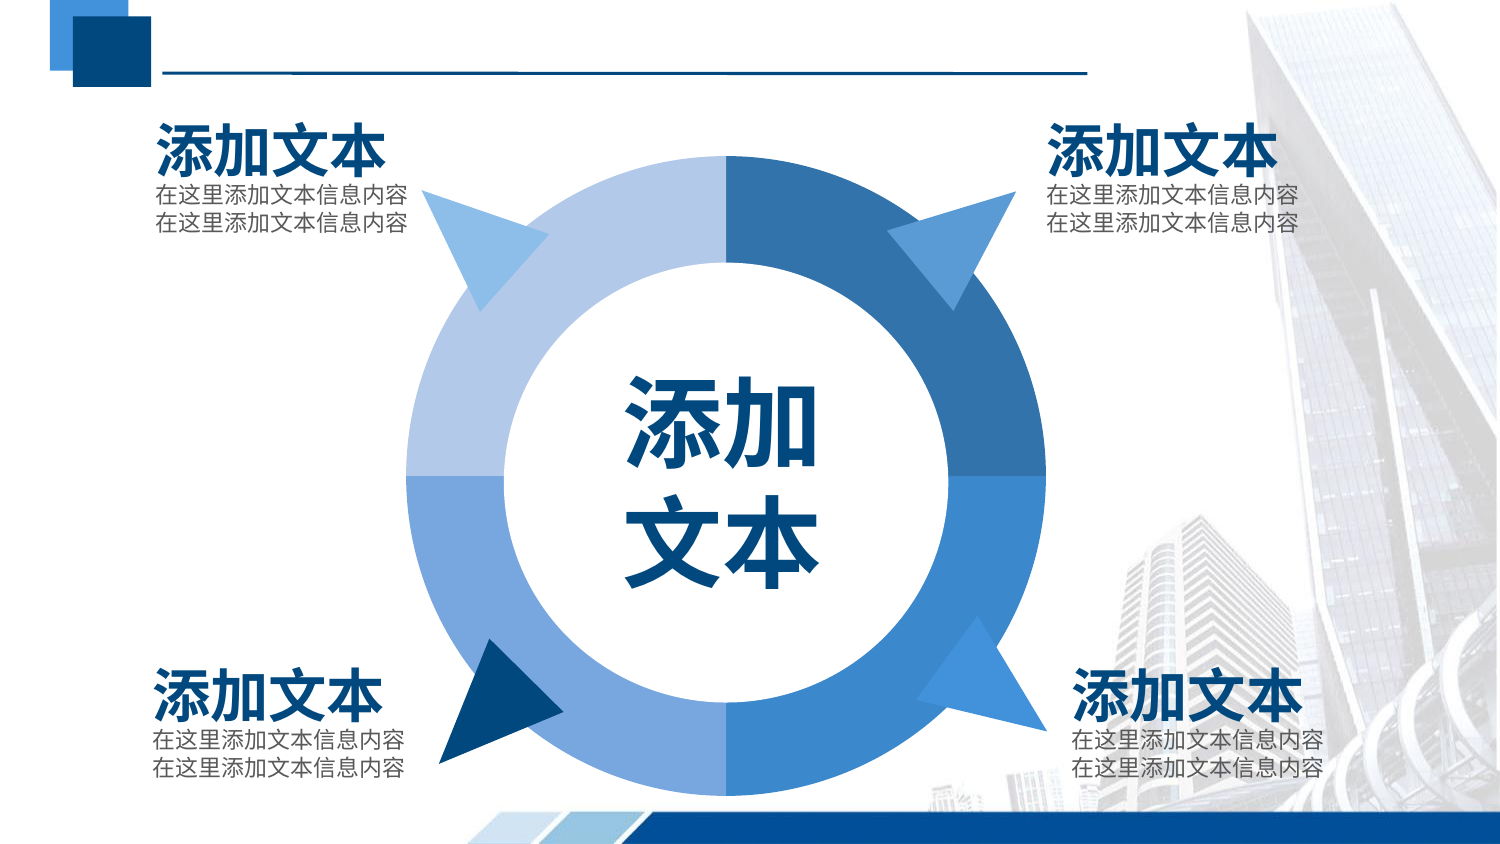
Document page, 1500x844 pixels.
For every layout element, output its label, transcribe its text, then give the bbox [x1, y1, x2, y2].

text_box 在这里添加文本信息内容 在这里添加文本信息内容 [1236, 718, 1475, 788]
text_box 添加文本 [1031, 107, 1399, 192]
text_box 添加文本 [1236, 652, 1424, 737]
text_box 添加文本 [137, 652, 215, 737]
text_box 添加文本 [140, 107, 508, 192]
text_box 在这里添加文本信息内容 在这里添加文本信息内容 [140, 192, 215, 243]
chart [220, 142, 1232, 810]
text_box 在这里添加文本信息内容 在这里添加文本信息内容 [137, 737, 215, 788]
text_box 在这里添加文本信息内容 在这里添加文本信息内容 [1236, 173, 1450, 243]
picture [0, 0, 1500, 844]
